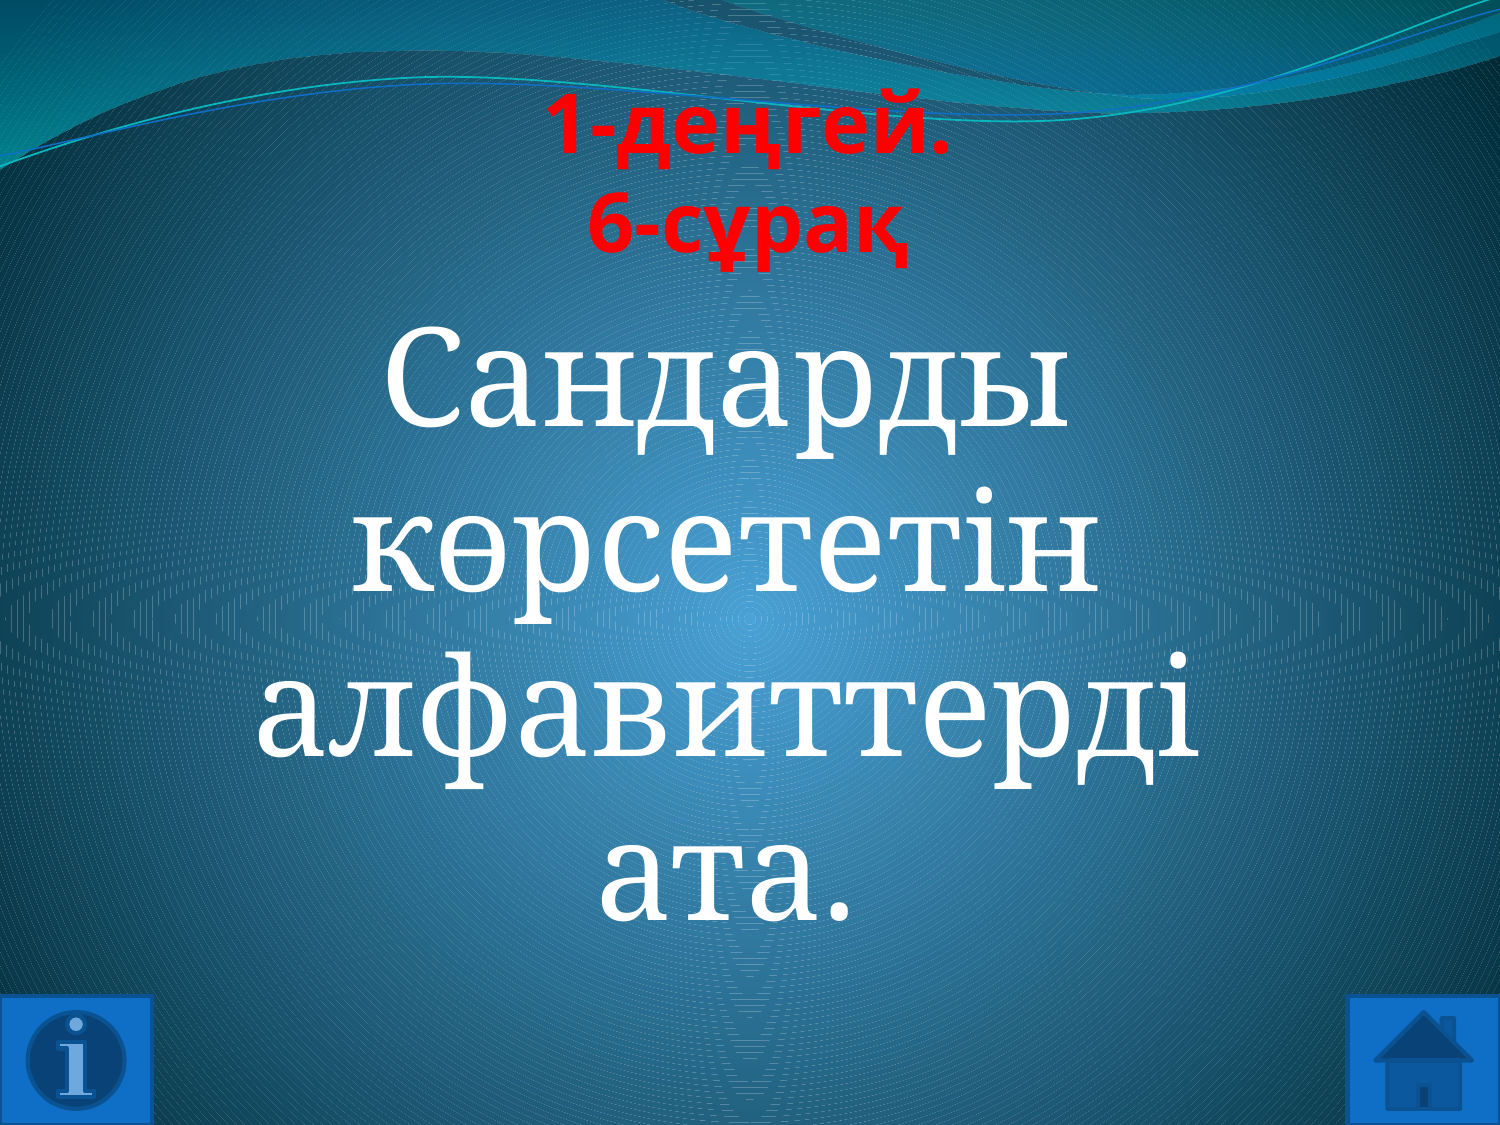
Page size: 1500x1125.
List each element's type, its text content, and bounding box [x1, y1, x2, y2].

text_box [1345, 994, 1500, 1125]
text_box Сандарды көрсететін алфавиттерді ата. [140, 281, 1313, 956]
title 1-деңгей. 6-сұрақ [105, 70, 1394, 270]
text_box [0, 994, 154, 1125]
